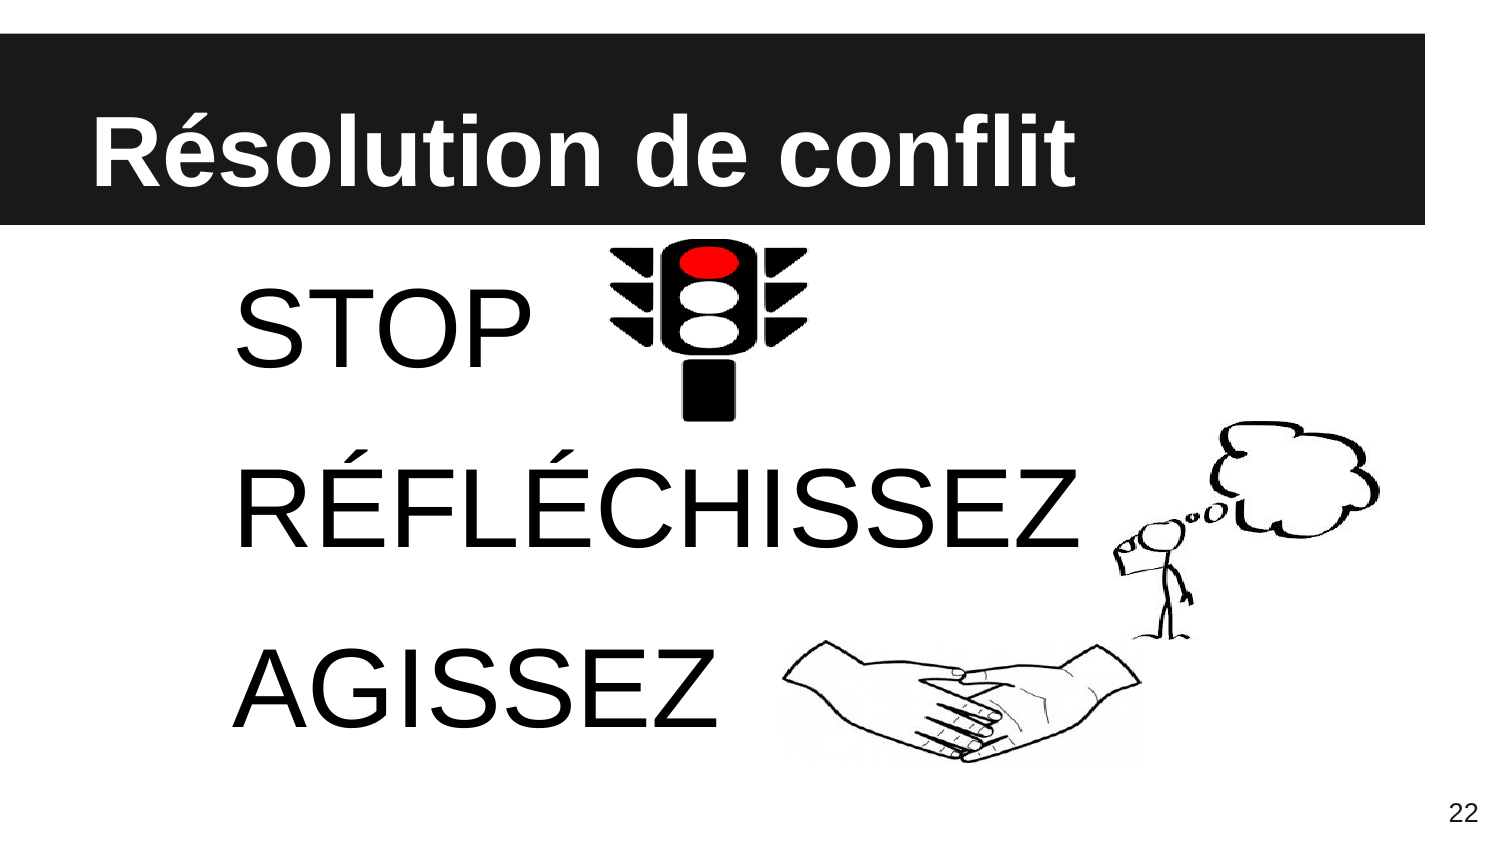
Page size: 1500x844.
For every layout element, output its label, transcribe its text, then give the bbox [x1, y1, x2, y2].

slide_number 22 [1403, 779, 1494, 844]
picture [541, 239, 877, 422]
picture [782, 421, 1380, 764]
list STOPPEZ RÉFLÉCHISSEZ AGISSEZ [217, 239, 1262, 750]
title Résolution de conflit [75, 33, 1425, 221]
